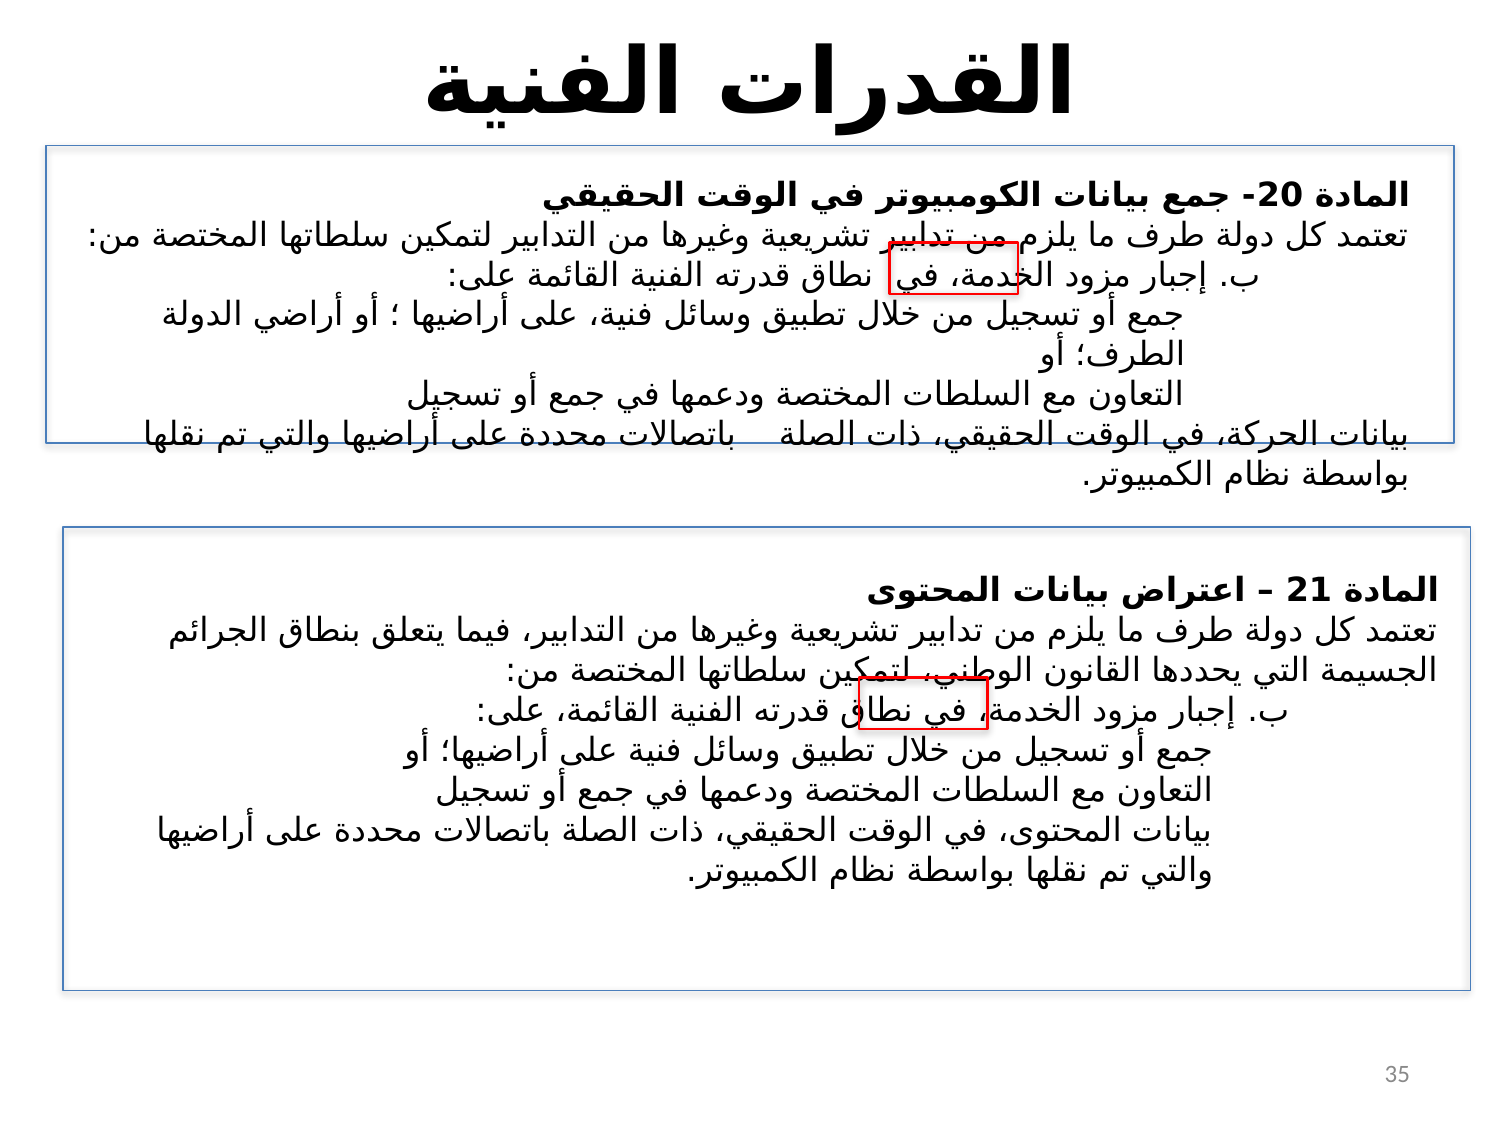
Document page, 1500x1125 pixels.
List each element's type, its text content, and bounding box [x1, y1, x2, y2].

text_box المادة 21 – اعتراض بيانات المحتوى تعتمد كل دولة طرف ما يلزم من تدابير تشريعية وغيرها من التدابير، فيما يتعلق بنطاق الجرائم الجسيمة التي يحددها القانون الوطني، لتمكين سلطاتها المختصة من: ب. إجبار مزود الخدمة، في نطاق قدرته الفنية القائمة، على: جمع أو تسجيل من خلال تطبيق وسائل فنية على أراضيها؛ أو التعاون مع السلطات المختصة ودعمها في جمع أو تسجيل بيانات المحتوى، في الوقت الحقيقي، ذات الصلة باتصالات محددة على أراضيها والتي تم نقلها بواسطة نظام الكمبيوتر. [118, 560, 1454, 935]
title القدرات الفنية [75, 0, 1425, 143]
slide_number 35 [1074, 1042, 1425, 1103]
text_box [62, 526, 1471, 991]
text_box المادة 20- جمع بيانات الكومبيوتر في الوقت الحقيقي تعتمد كل دولة طرف ما يلزم من تدابير تشريعية وغيرها من التدابير لتمكين سلطاتها المختصة من: ب. إجبار مزود الخدمة، في نطاق قدرته الفنية القائمة على: جمع أو تسجيل من خلال تطبيق وسائل فنية، على أراضيها ؛ أو أراضي الدولة الطرف؛ أو التعاون مع السلطات المختصة ودعمها في جمع أو تسجيل بيانات الحركة، في الوقت الحقيقي، ذات الصلة باتصالات محددة على أراضيها والتي تم نقلها بواسطة نظام الكمبيوتر. [62, 165, 1425, 500]
text_box [45, 145, 1455, 444]
text_box [858, 677, 988, 730]
text_box [888, 242, 1019, 295]
